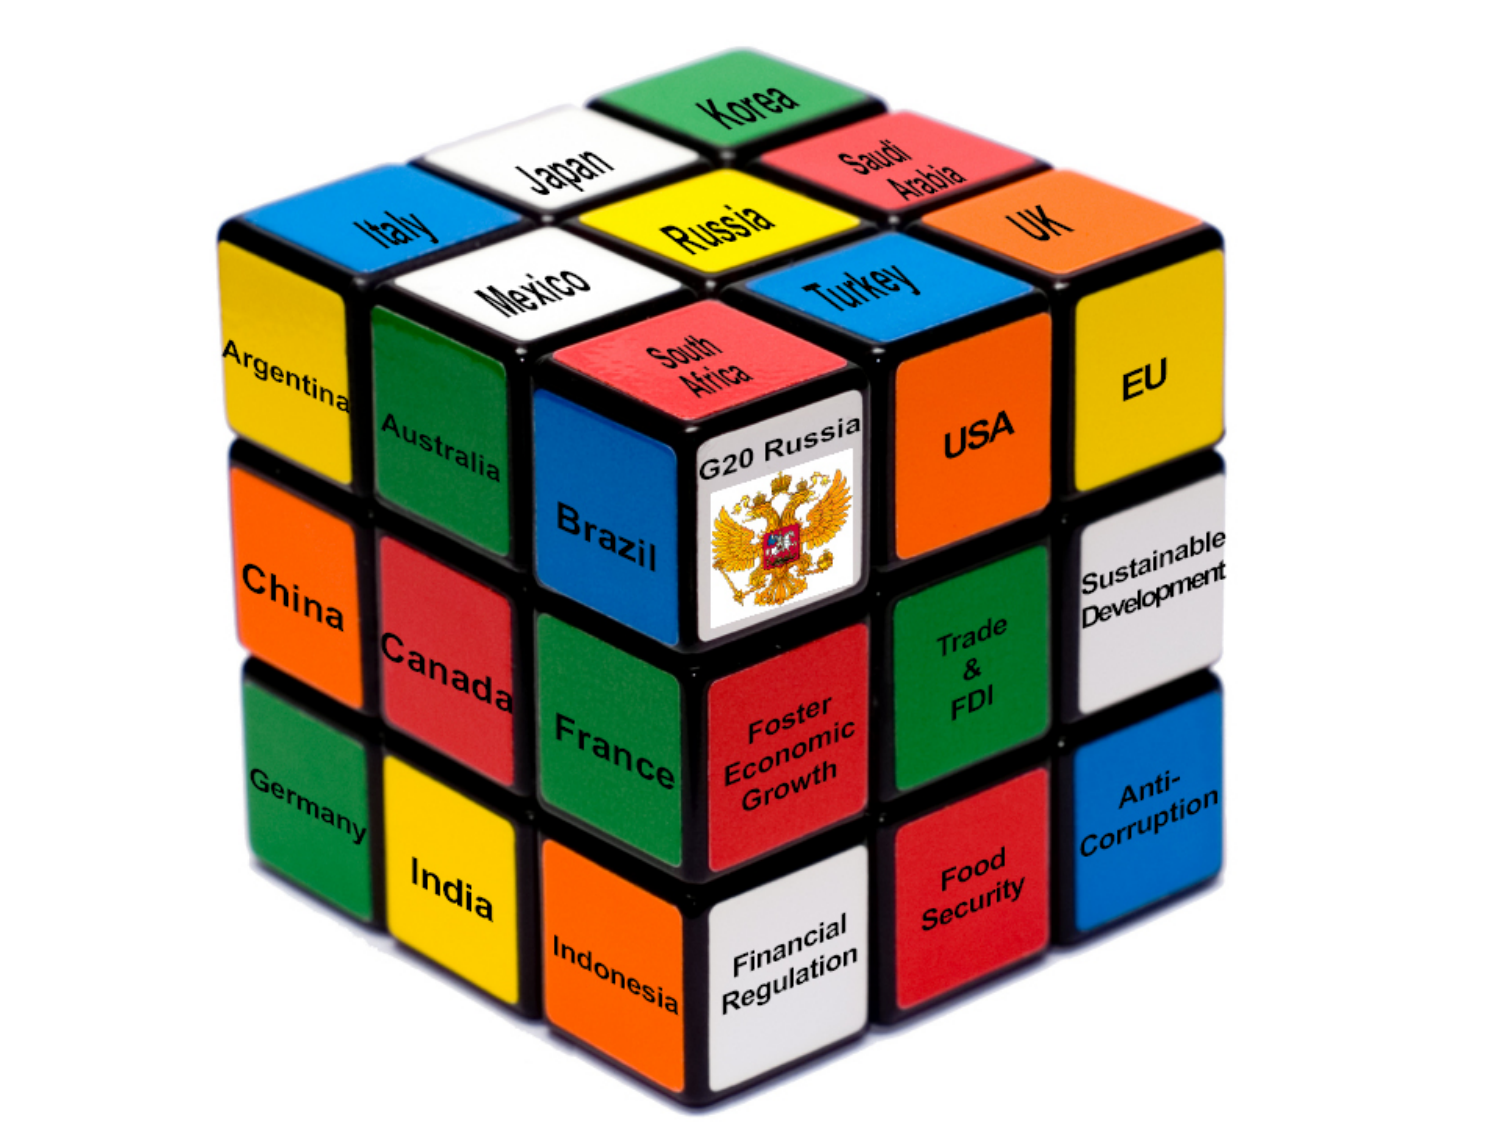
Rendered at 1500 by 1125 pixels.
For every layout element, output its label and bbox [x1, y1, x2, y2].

picture [162, 0, 1288, 1122]
